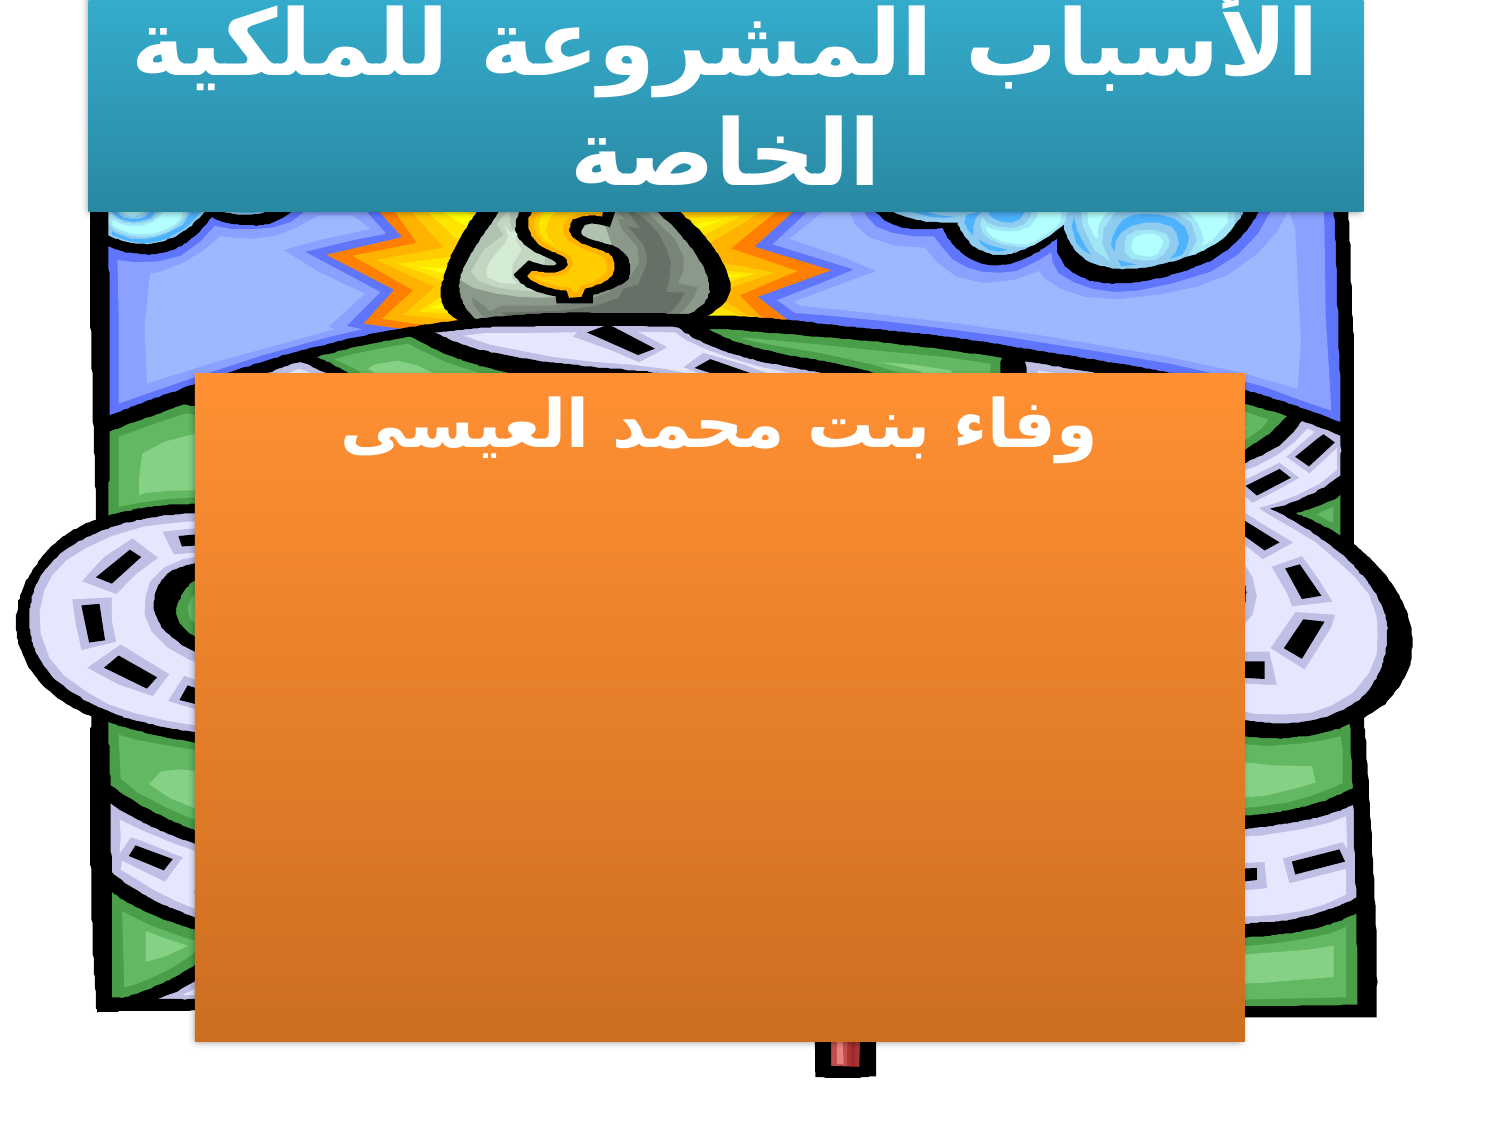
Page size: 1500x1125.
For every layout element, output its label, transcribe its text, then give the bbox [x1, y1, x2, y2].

picture [0, 54, 1436, 1095]
title الأسباب المشروعة للملكية الخاصة [88, 0, 1364, 52]
